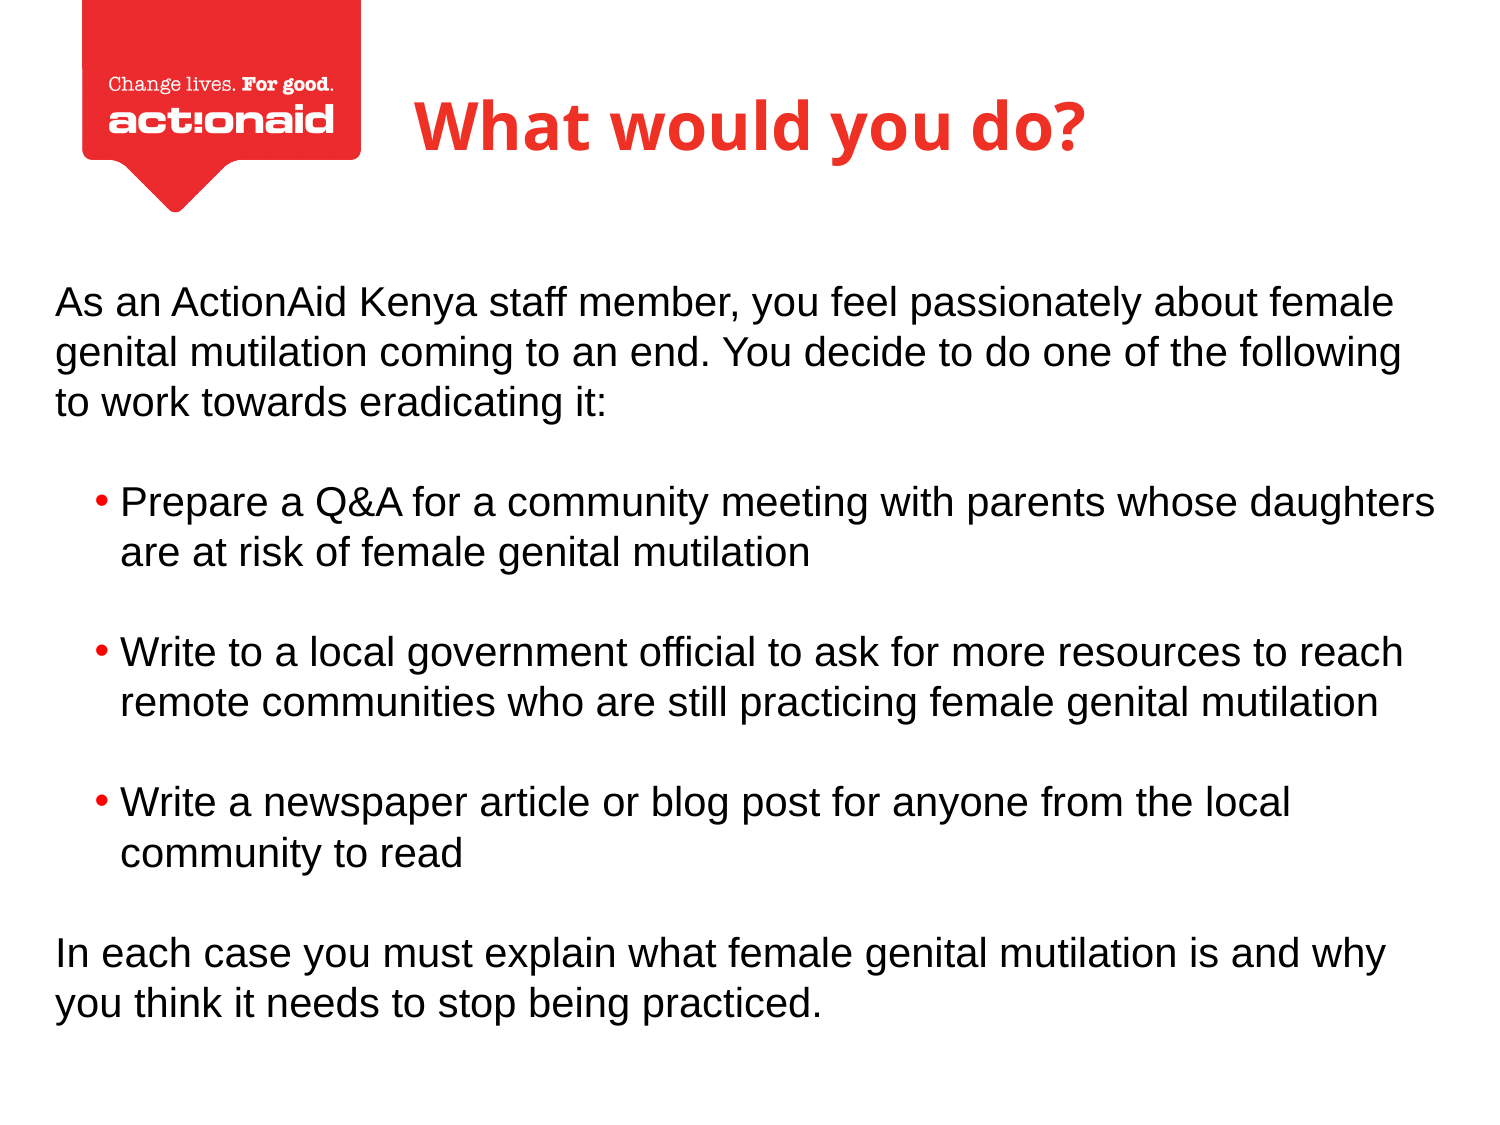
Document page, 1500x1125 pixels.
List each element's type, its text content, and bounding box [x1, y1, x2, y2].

text_box As an ActionAid Kenya staff member, you feel passionately about female genital mutilation coming to an end. You decide to do one of the following to work towards eradicating it: Prepare a Q&A for a community meeting with parents whose daughters are at risk of female genital mutilation Write to a local government official to ask for more resources to reach remote communities who are still practicing female genital mutilation Write a newspaper article or blog post for anyone from the local community to read In each case you must explain what female genital mutilation is and why you think it needs to stop being practiced. [42, 268, 1459, 1032]
picture [82, 0, 361, 77]
text_box What would you do? [42, 77, 1459, 171]
picture [82, 171, 361, 214]
